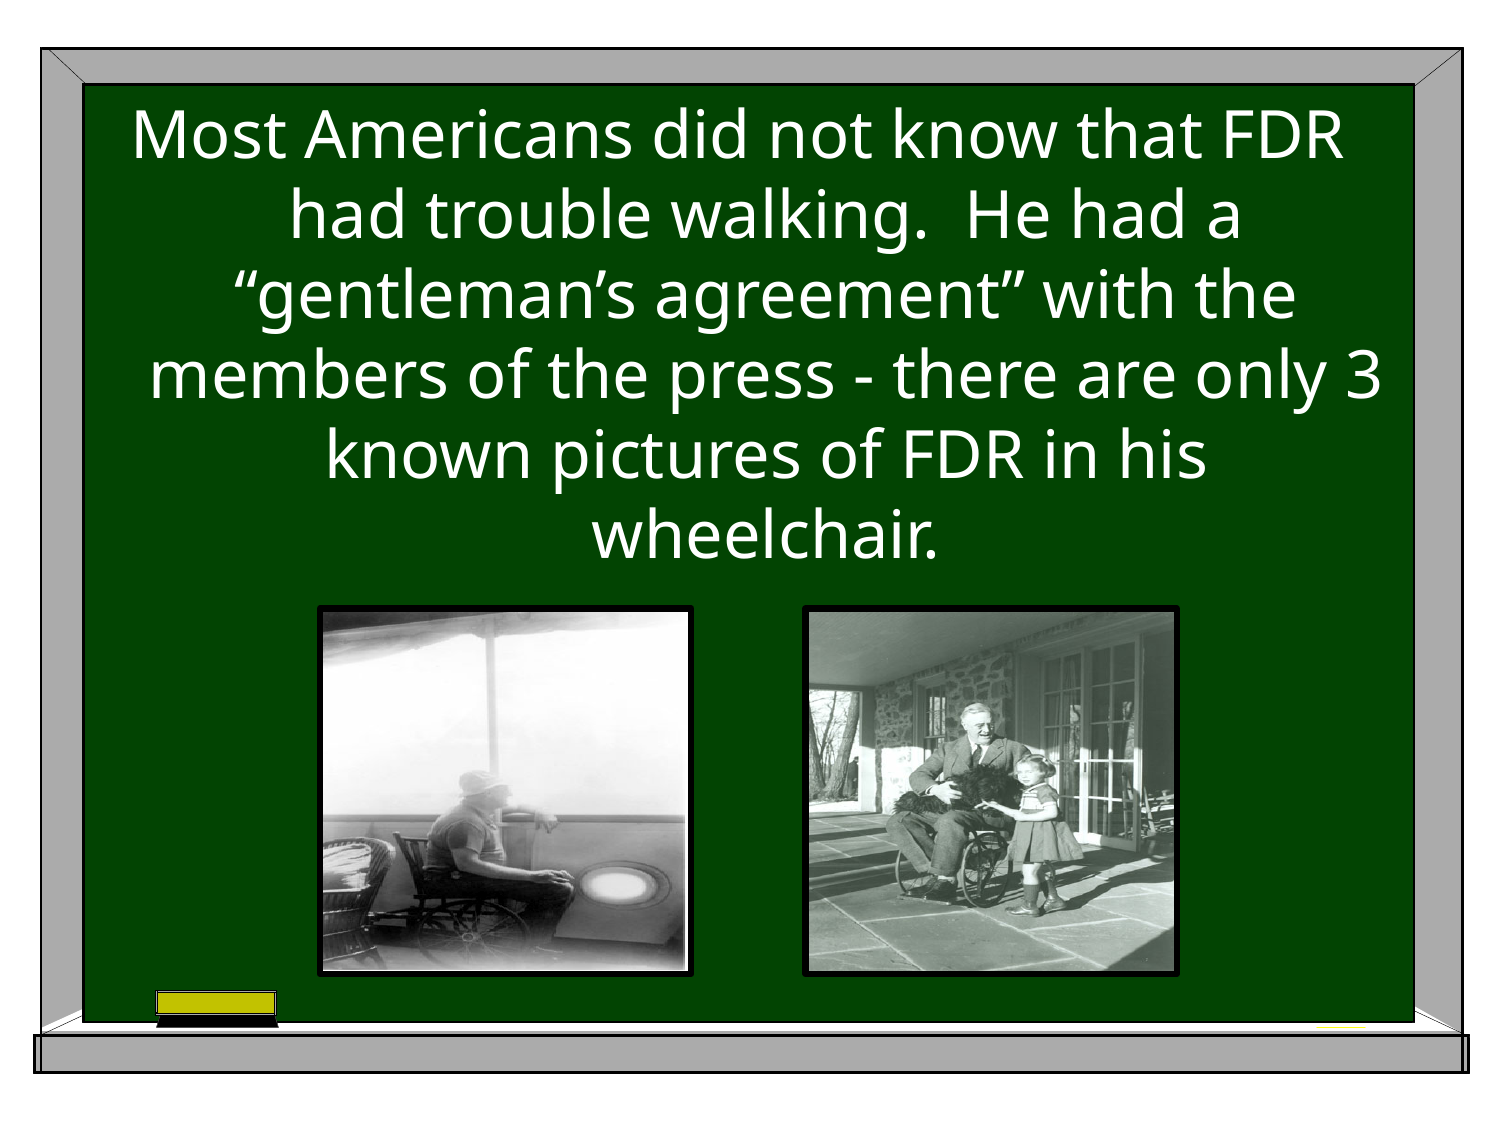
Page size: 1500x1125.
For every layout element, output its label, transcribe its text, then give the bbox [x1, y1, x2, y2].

picture [808, 611, 1174, 972]
picture [322, 611, 689, 972]
list Most Americans did not know that FDR had trouble walking. He had a “gentleman’s agreement” with the members of the press - there are only 3 known pictures of FDR in his wheelchair. [75, 83, 1402, 995]
